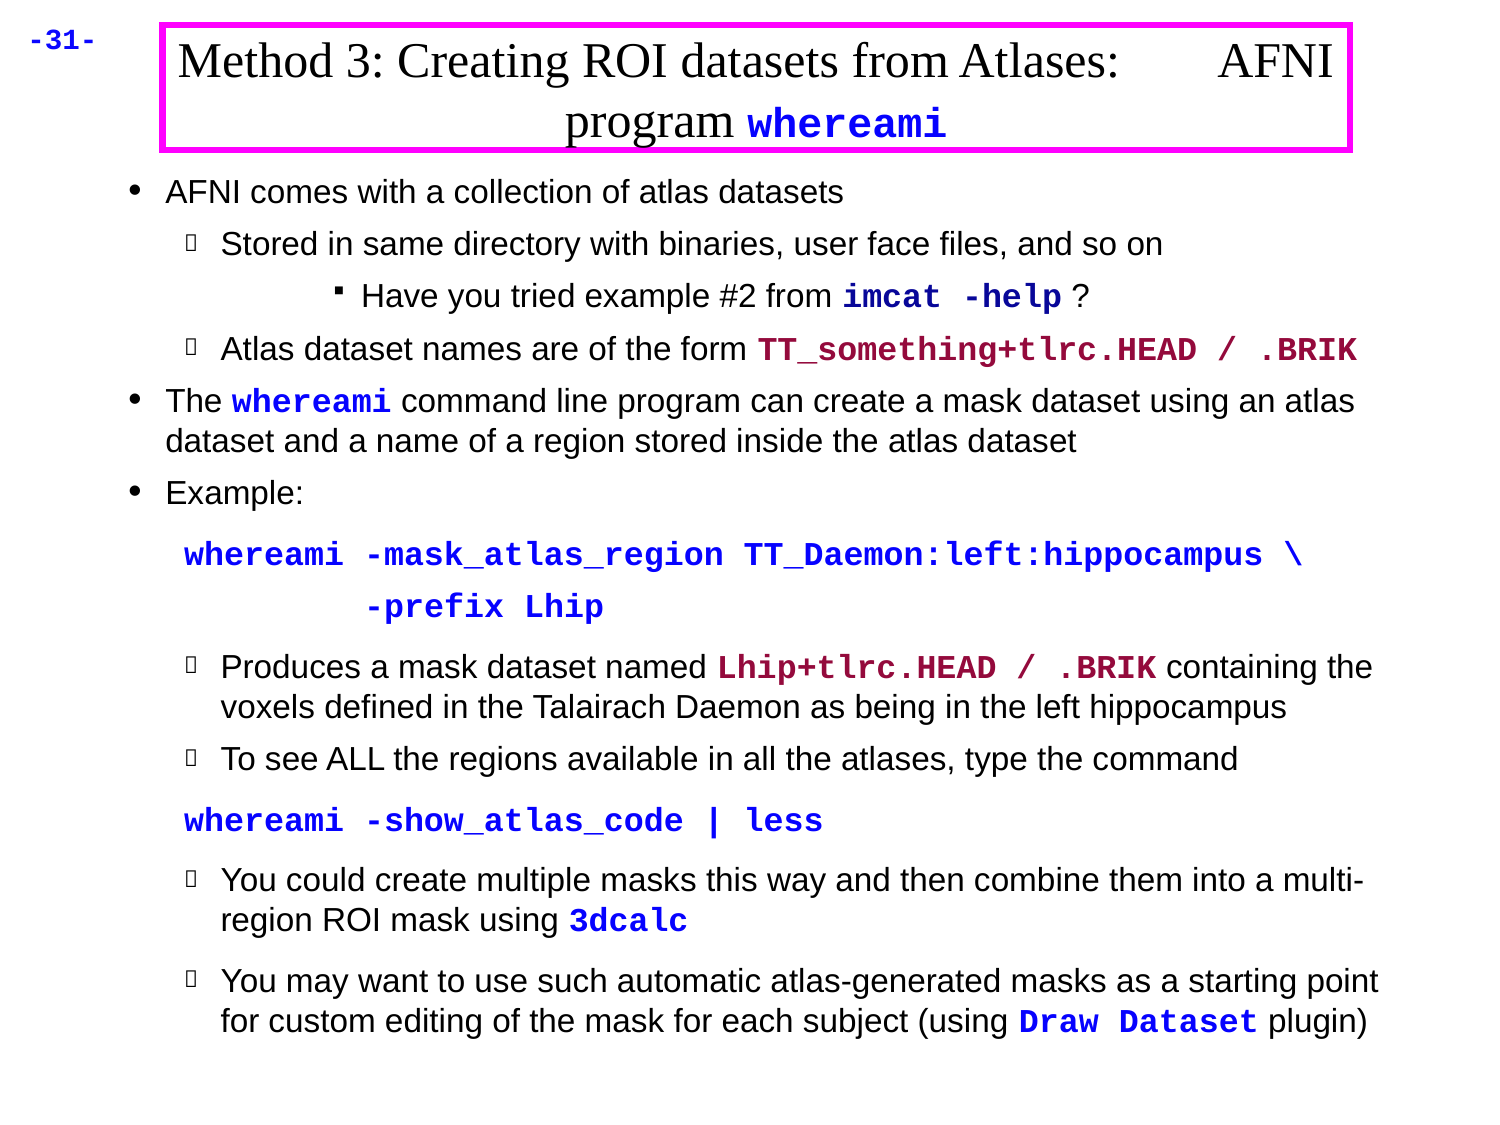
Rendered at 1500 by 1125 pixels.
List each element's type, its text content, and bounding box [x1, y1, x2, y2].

text_box AFNI comes with a collection of atlas datasets Stored in same directory with binaries, user face files, and so on Have you tried example #2 from imcat -help ? Atlas dataset names are of the form TT_something+tlrc.HEAD / .BRIK The whereami command line program can create a mask dataset using an atlas dataset and a name of a region stored inside the atlas dataset Example: whereami -mask_atlas_region TT_Daemon:left:hippocampus \ -prefix Lhip Produces a mask dataset named Lhip+tlrc.HEAD / .BRIK containing the voxels defined in the Talairach Daemon as being in the left hippocampus To see ALL the regions available in all the atlases, type the command whereami -show_atlas_code | less You could create multiple masks this way and then combine them into a multi-region ROI mask using 3dcalc You may want to use such automatic atlas-generated masks as a starting point for custom editing of the mask for each subject (using Draw Dataset plugin) [112, 162, 1425, 1063]
text_box Method 3: Creating ROI datasets from Atlases: AFNI program whereami [162, 24, 1350, 150]
